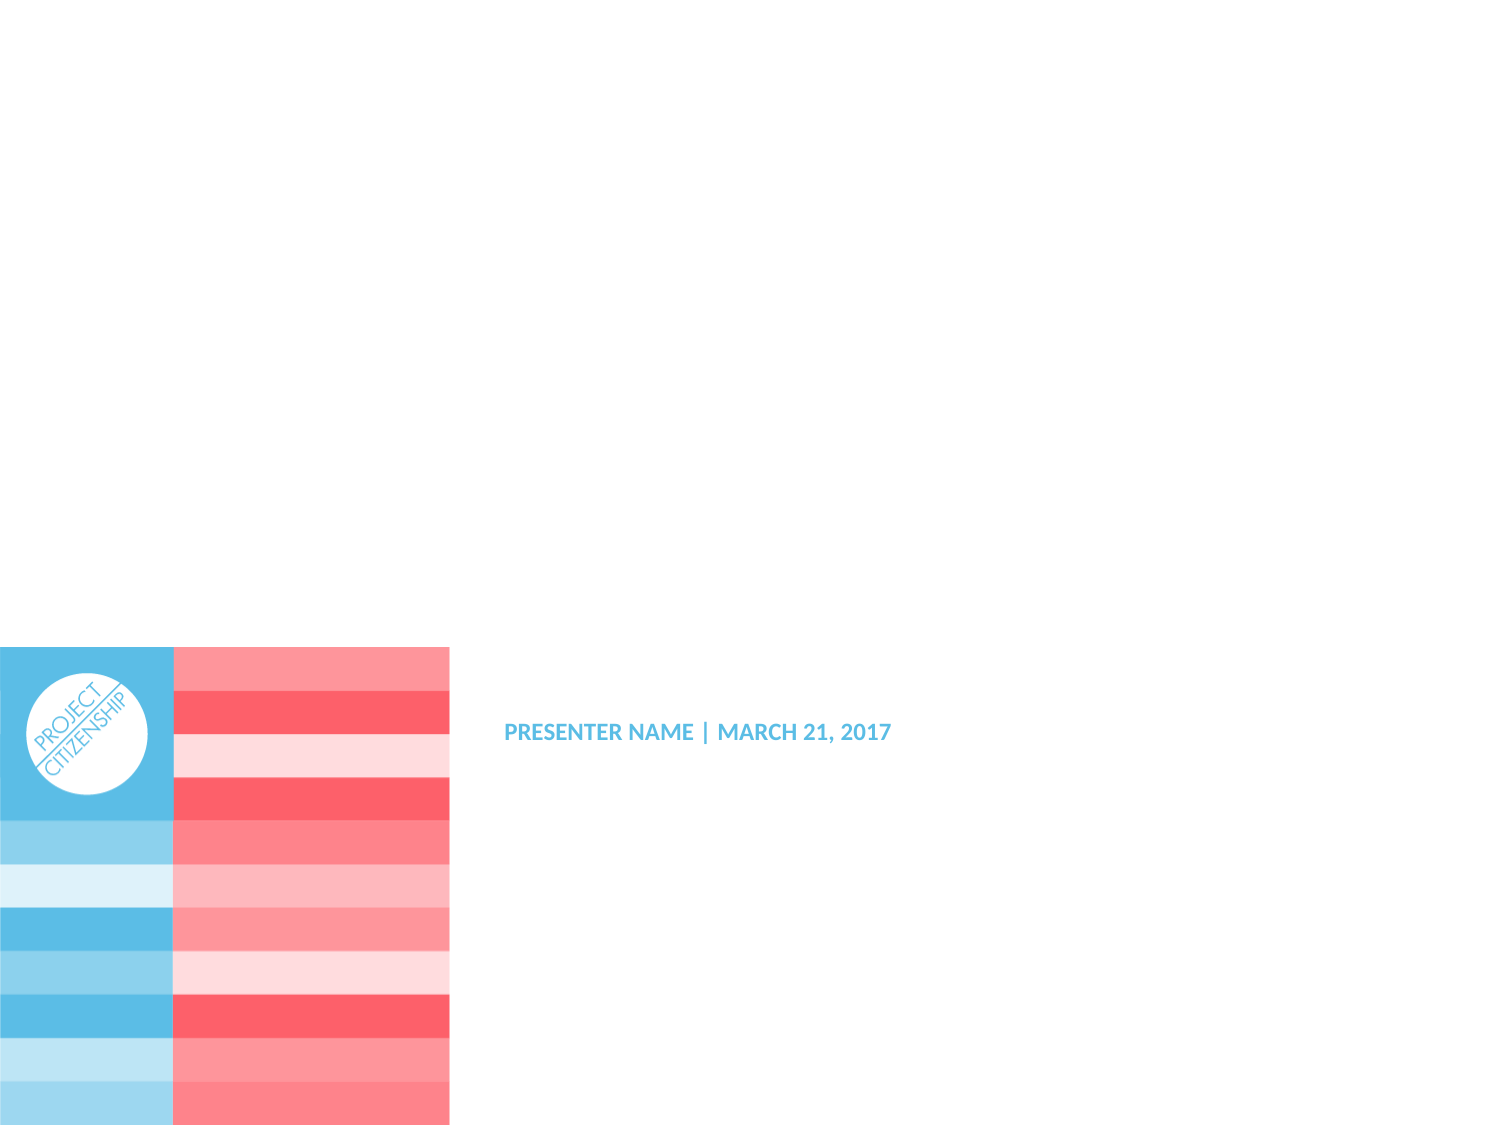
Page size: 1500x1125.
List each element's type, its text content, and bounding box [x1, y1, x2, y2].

picture [0, 0, 1500, 1125]
list PRESENTER NAME | MARCH 21, 2017 [504, 707, 1422, 748]
